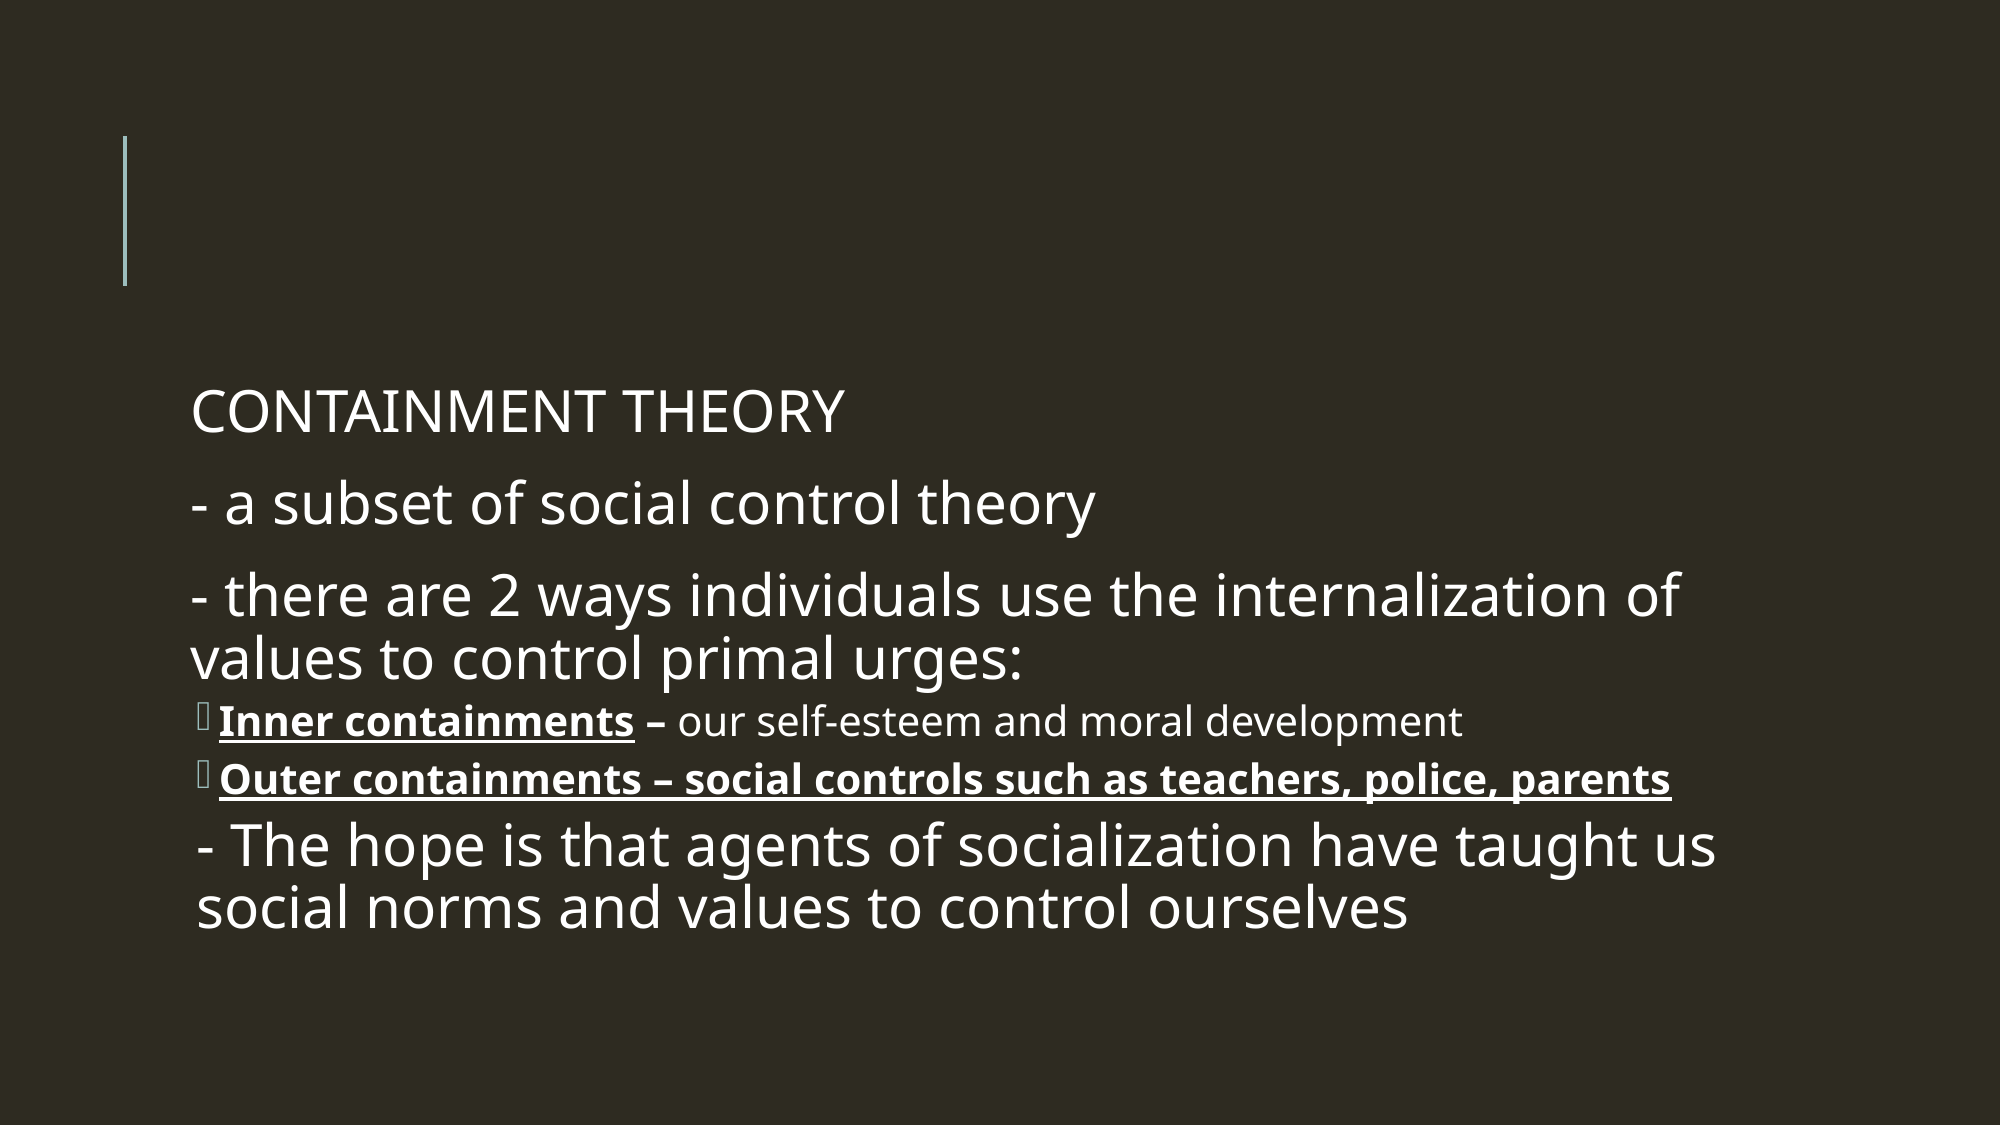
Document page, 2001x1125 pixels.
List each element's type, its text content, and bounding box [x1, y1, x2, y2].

list CONTAINMENT THEORY - a subset of social control theory - there are 2 ways individuals use the internalization of values to control primal urges: Inner containments – our self-esteem and moral development Outer containments – social controls such as teachers, police, parents - The hope is that agents of socialization have taught us social norms and values to control ourselves [168, 375, 1763, 1035]
